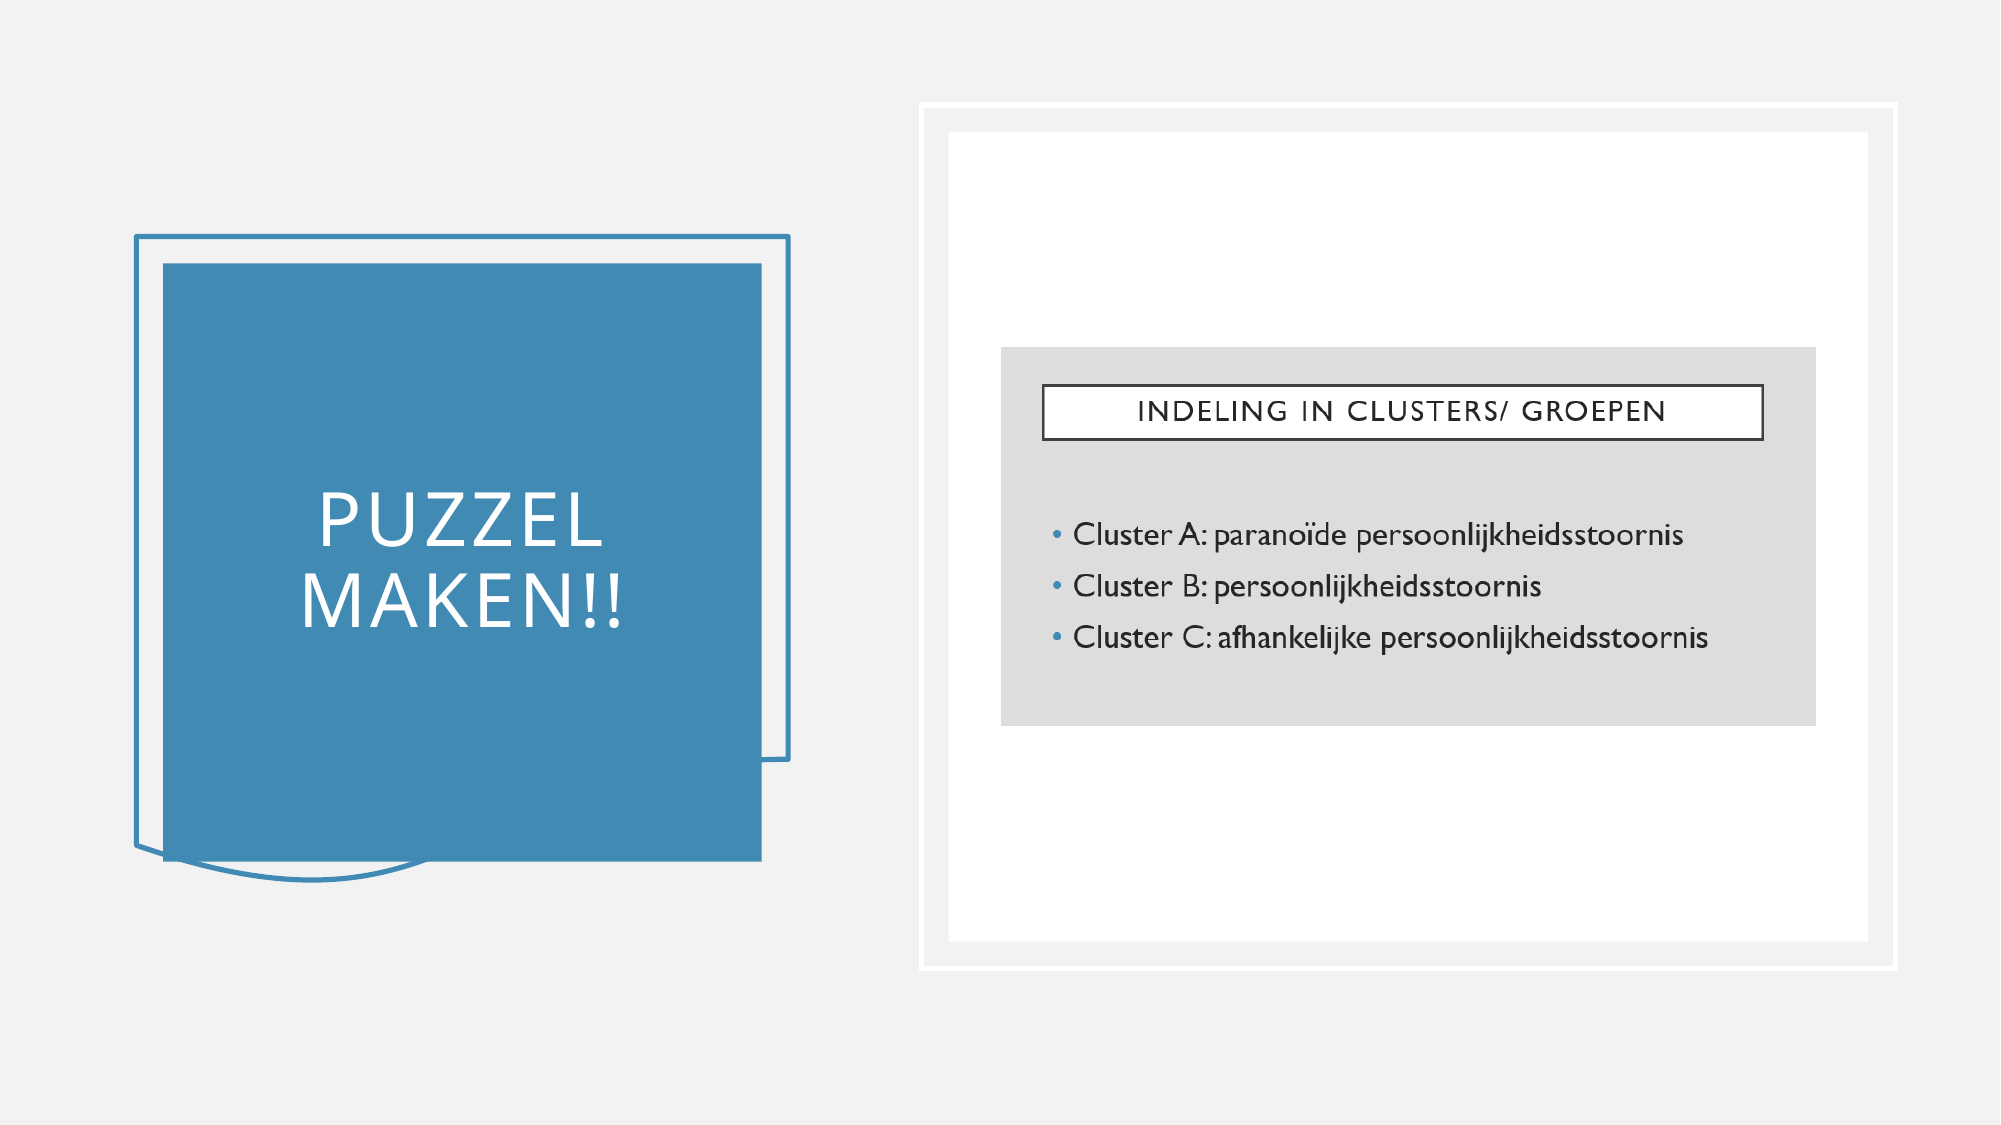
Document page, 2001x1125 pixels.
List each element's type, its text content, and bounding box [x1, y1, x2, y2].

title Puzzel maken!! [419, 761, 764, 864]
text_box [921, 104, 1896, 969]
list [1001, 347, 1816, 726]
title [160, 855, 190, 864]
text_box [948, 131, 1869, 943]
text_box [135, 235, 790, 882]
